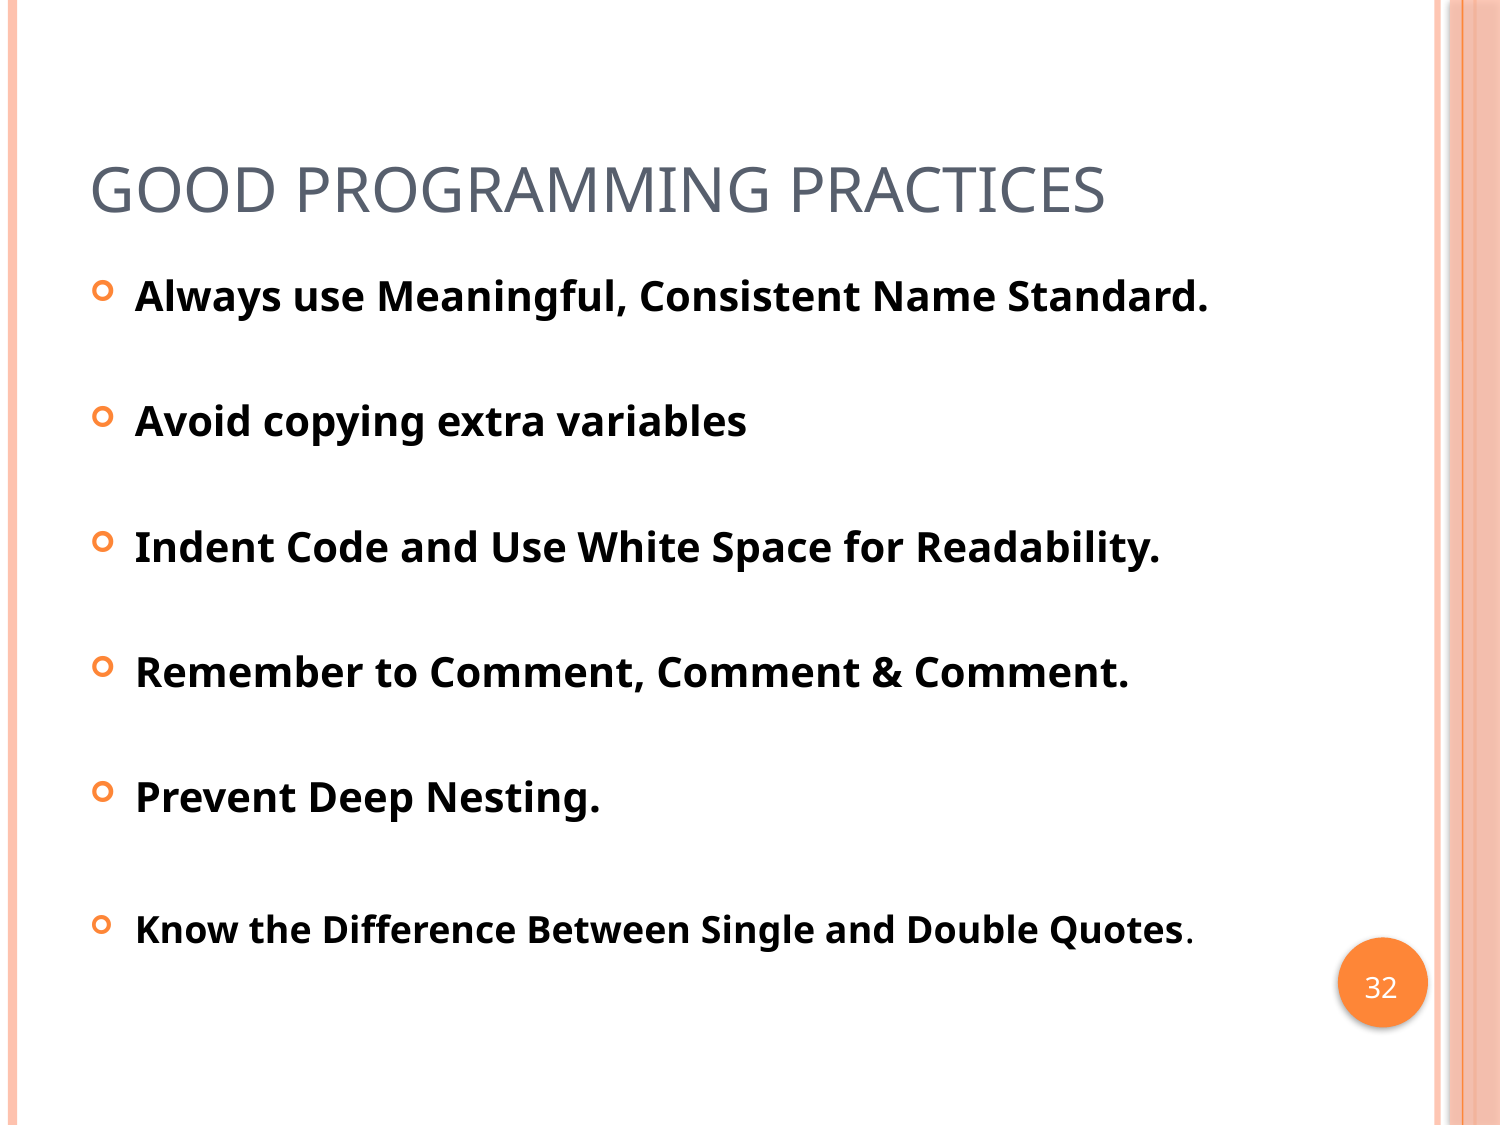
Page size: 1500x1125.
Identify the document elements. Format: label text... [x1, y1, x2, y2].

text_box 32 [1349, 962, 1425, 1013]
list Always use Meaningful, Consistent Name Standard. Avoid copying extra variables Indent Code and Use White Space for Readability. Remember to Comment, Comment & Comment. Prevent Deep Nesting. Know the Difference Between Single and Double Quotes. [75, 262, 1300, 1062]
title Good Programming Practices [75, 45, 1300, 233]
